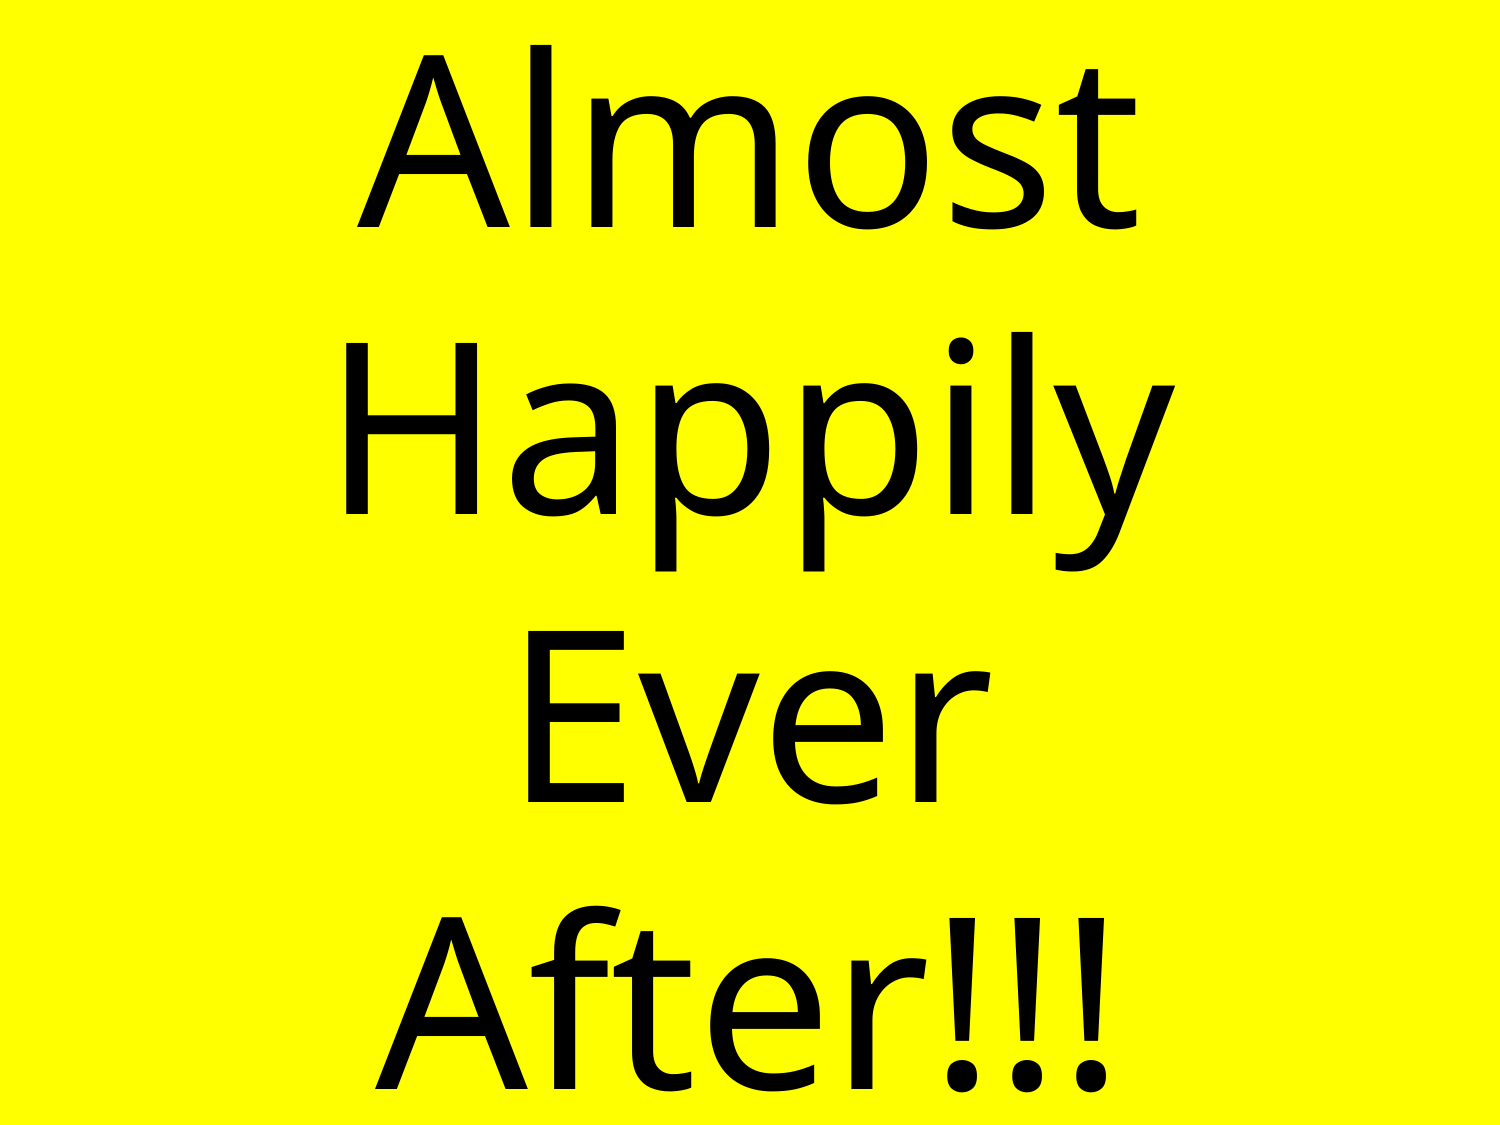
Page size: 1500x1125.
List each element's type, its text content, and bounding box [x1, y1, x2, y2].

title Almost Happily Ever After!!! [137, 37, 1363, 1088]
